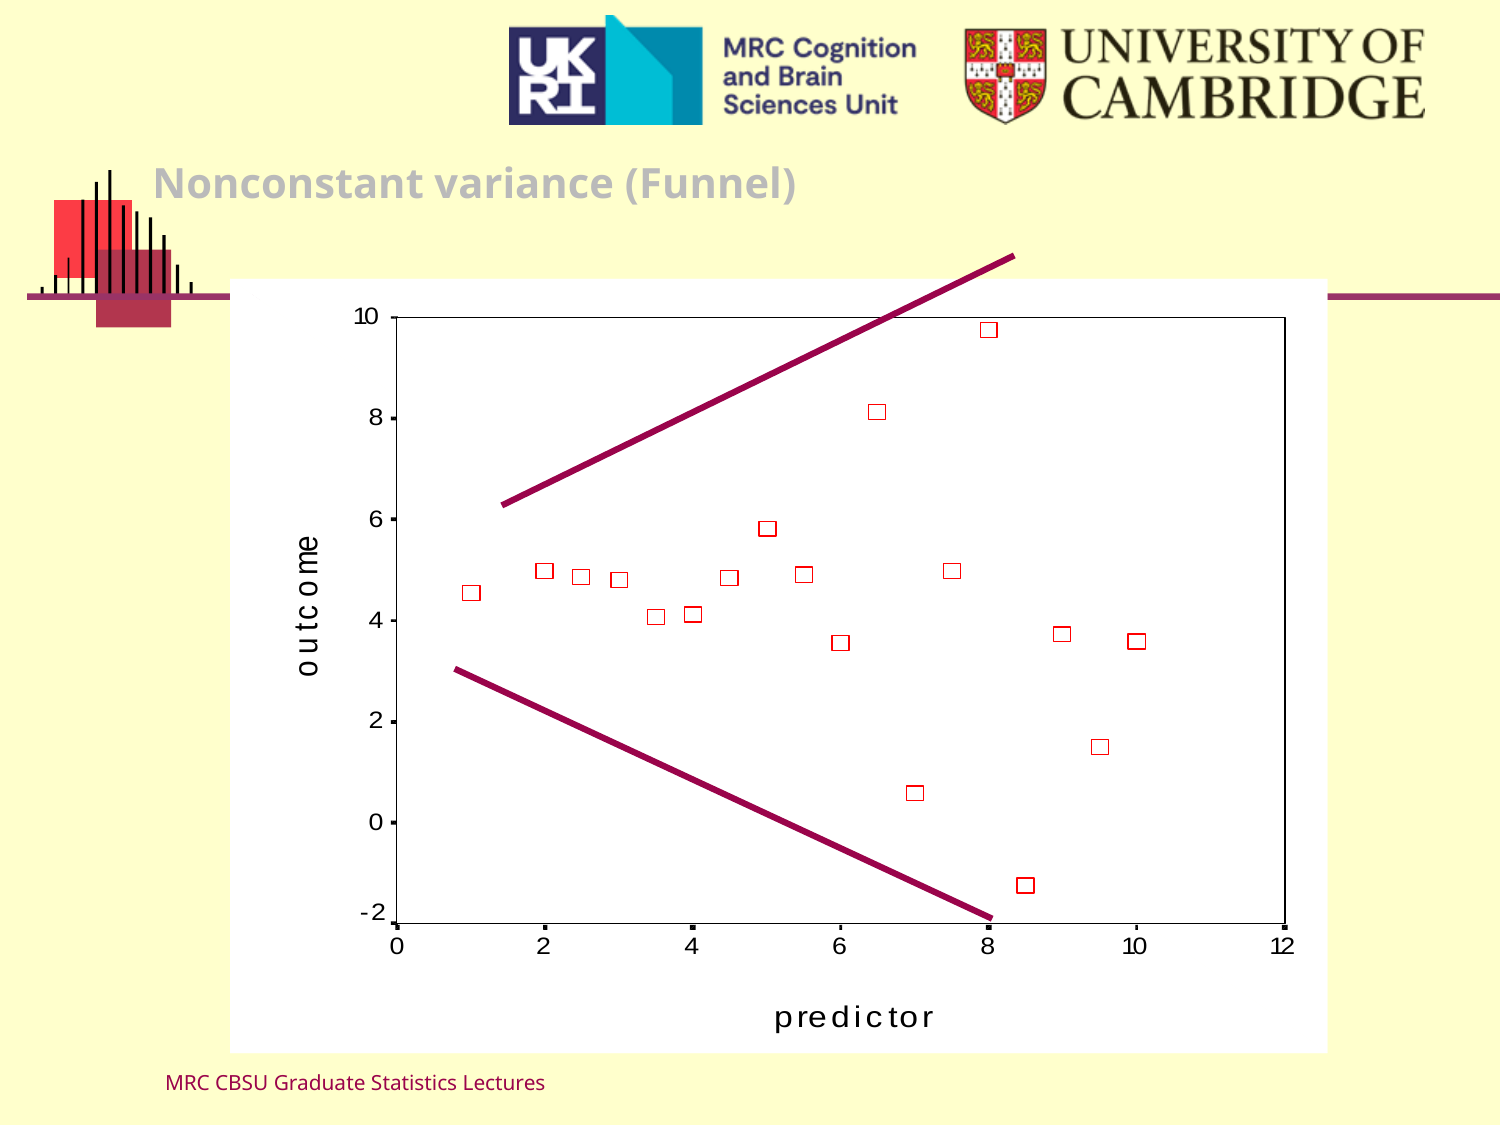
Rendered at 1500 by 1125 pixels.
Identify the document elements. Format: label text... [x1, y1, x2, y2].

footer MRC CBSU Graduate Statistics Lectures [149, 1062, 988, 1101]
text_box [229, 278, 1328, 1055]
picture [509, 15, 1425, 125]
title Nonconstant variance (Funnel) [137, 137, 988, 233]
